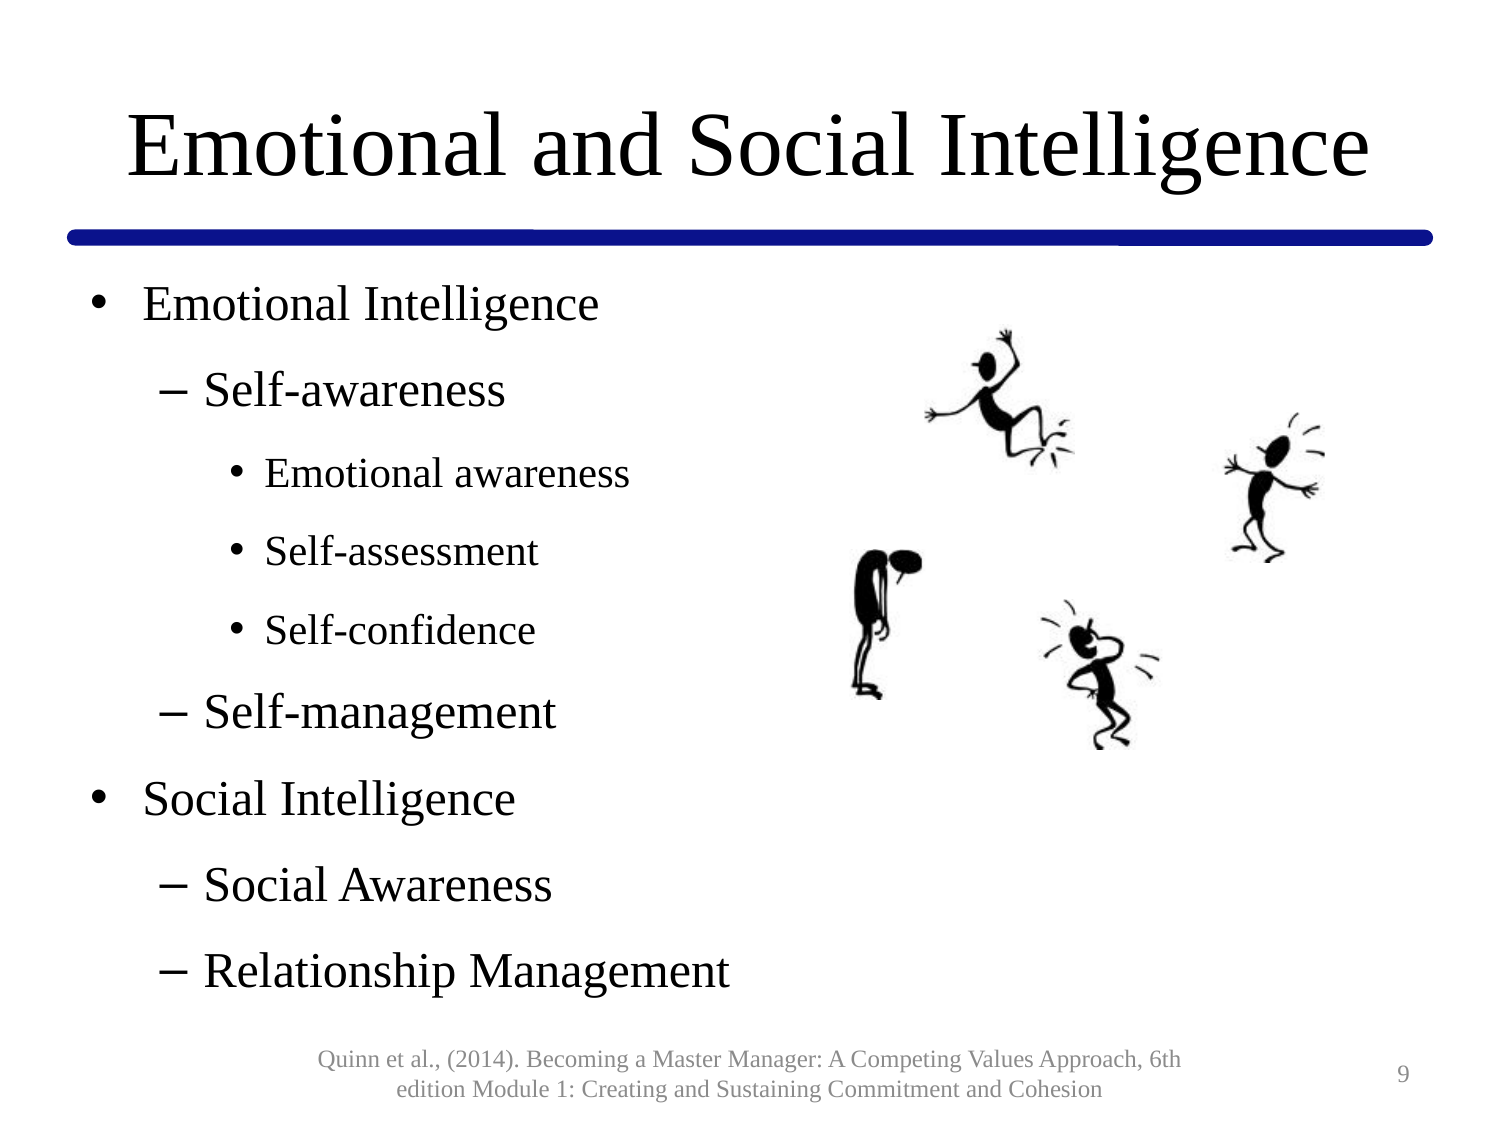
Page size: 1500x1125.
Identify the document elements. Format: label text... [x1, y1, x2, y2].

list Emotional Intelligence Self-awareness Emotional awareness Self-assessment Self-confidence Self-management Social Intelligence Social Awareness Relationship Management [75, 270, 1425, 1013]
picture [924, 324, 1076, 476]
picture [1199, 412, 1351, 563]
slide_number 9 [1074, 1042, 1425, 1103]
picture [812, 549, 963, 701]
footer Quinn et al., (2014). Becoming a Master Manager: A Competing Values Approach, 6th edition Module 1: Creating and Sustaining Commitment and Cohesion [275, 1042, 1074, 1103]
picture [1024, 599, 1176, 751]
title Emotional and Social Intelligence [75, 45, 1425, 233]
